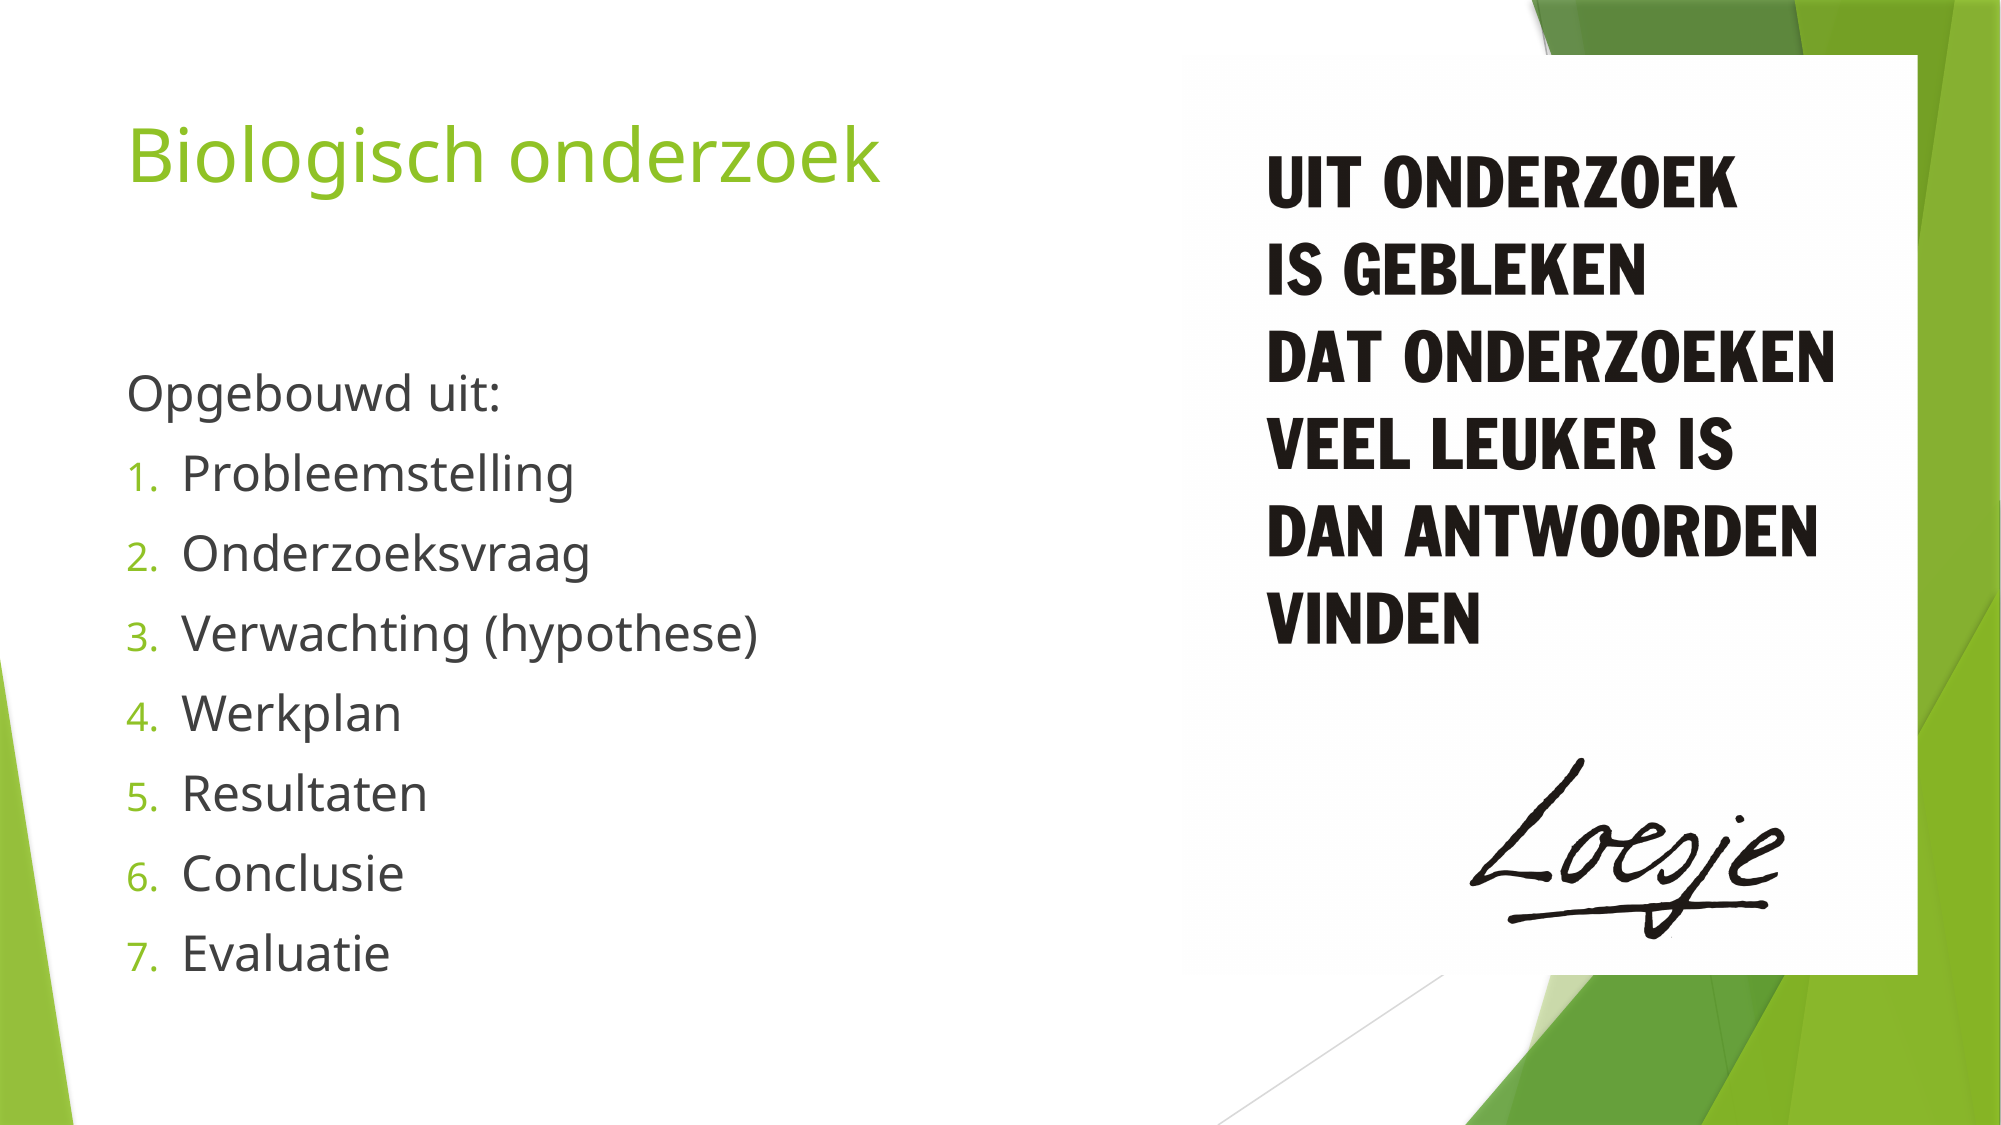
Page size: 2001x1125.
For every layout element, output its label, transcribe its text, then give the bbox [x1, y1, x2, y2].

list Opgebouwd uit: Probleemstelling Onderzoeksvraag Verwachting (hypothese) Werkplan Resultaten Conclusie Evaluatie [111, 354, 1522, 992]
title Biologisch onderzoek [111, 99, 1176, 317]
picture [1181, 55, 1918, 976]
